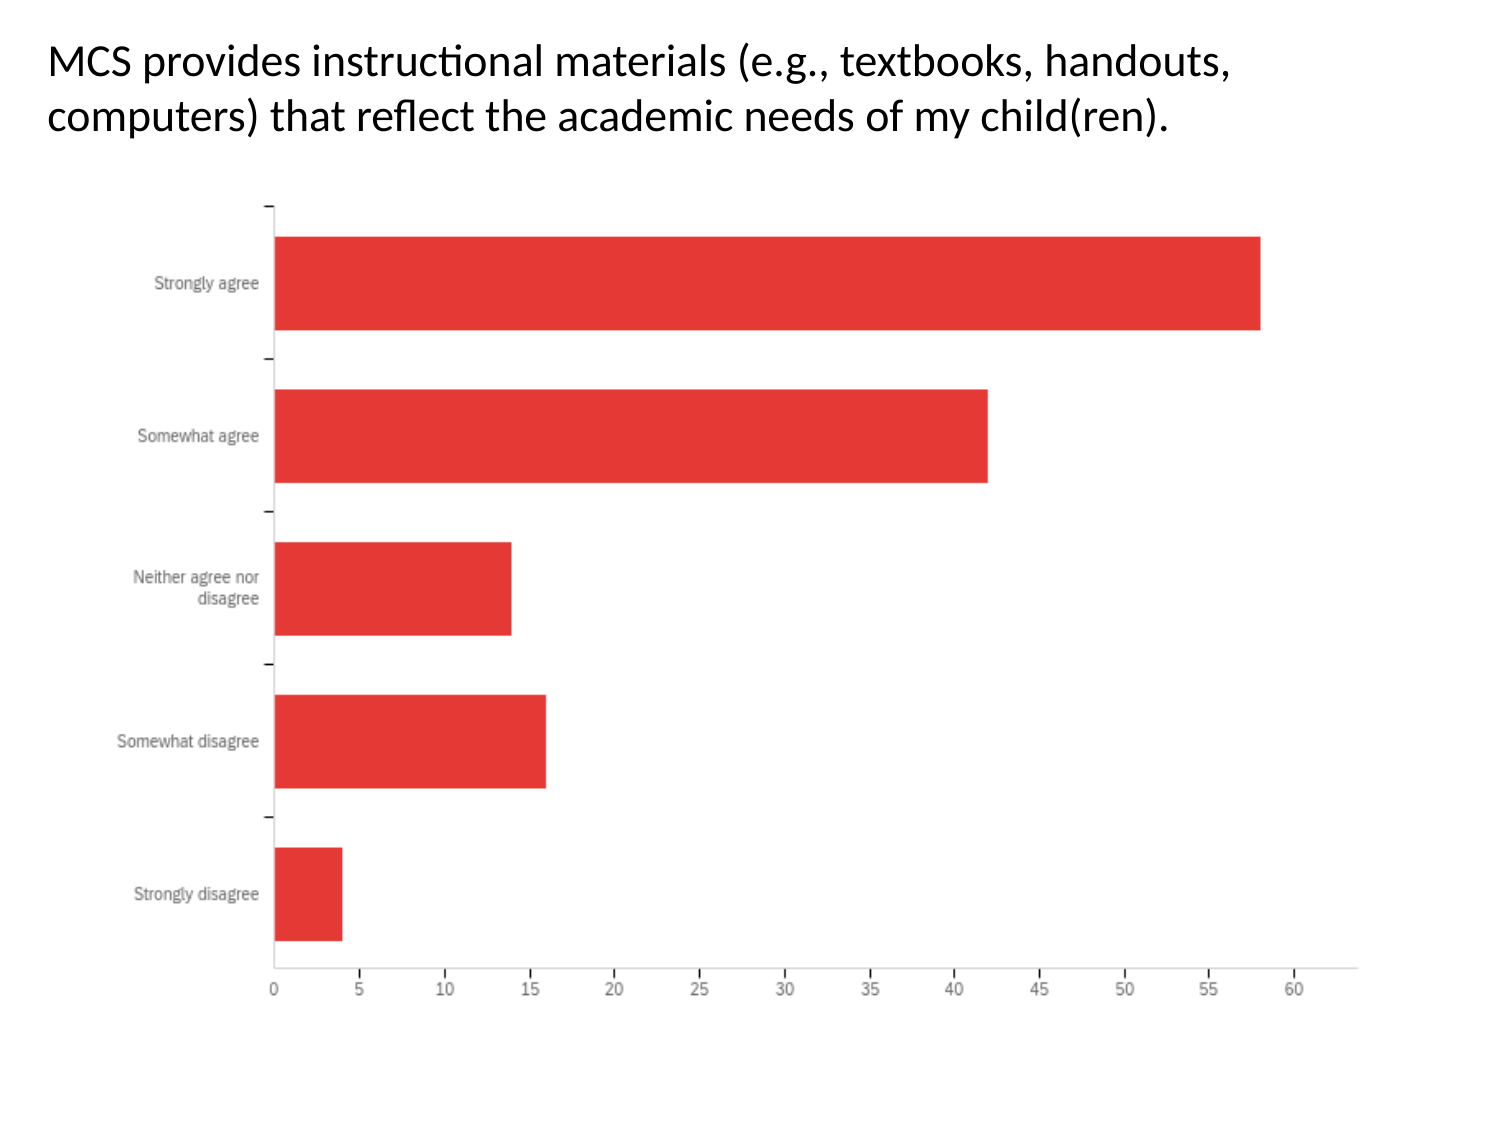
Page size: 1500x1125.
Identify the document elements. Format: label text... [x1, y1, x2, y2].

text_box MCS provides instructional materials (e.g., textbooks, handouts, computers) that reflect the academic needs of my child(ren). [32, 22, 1383, 84]
picture [93, 196, 1407, 1018]
